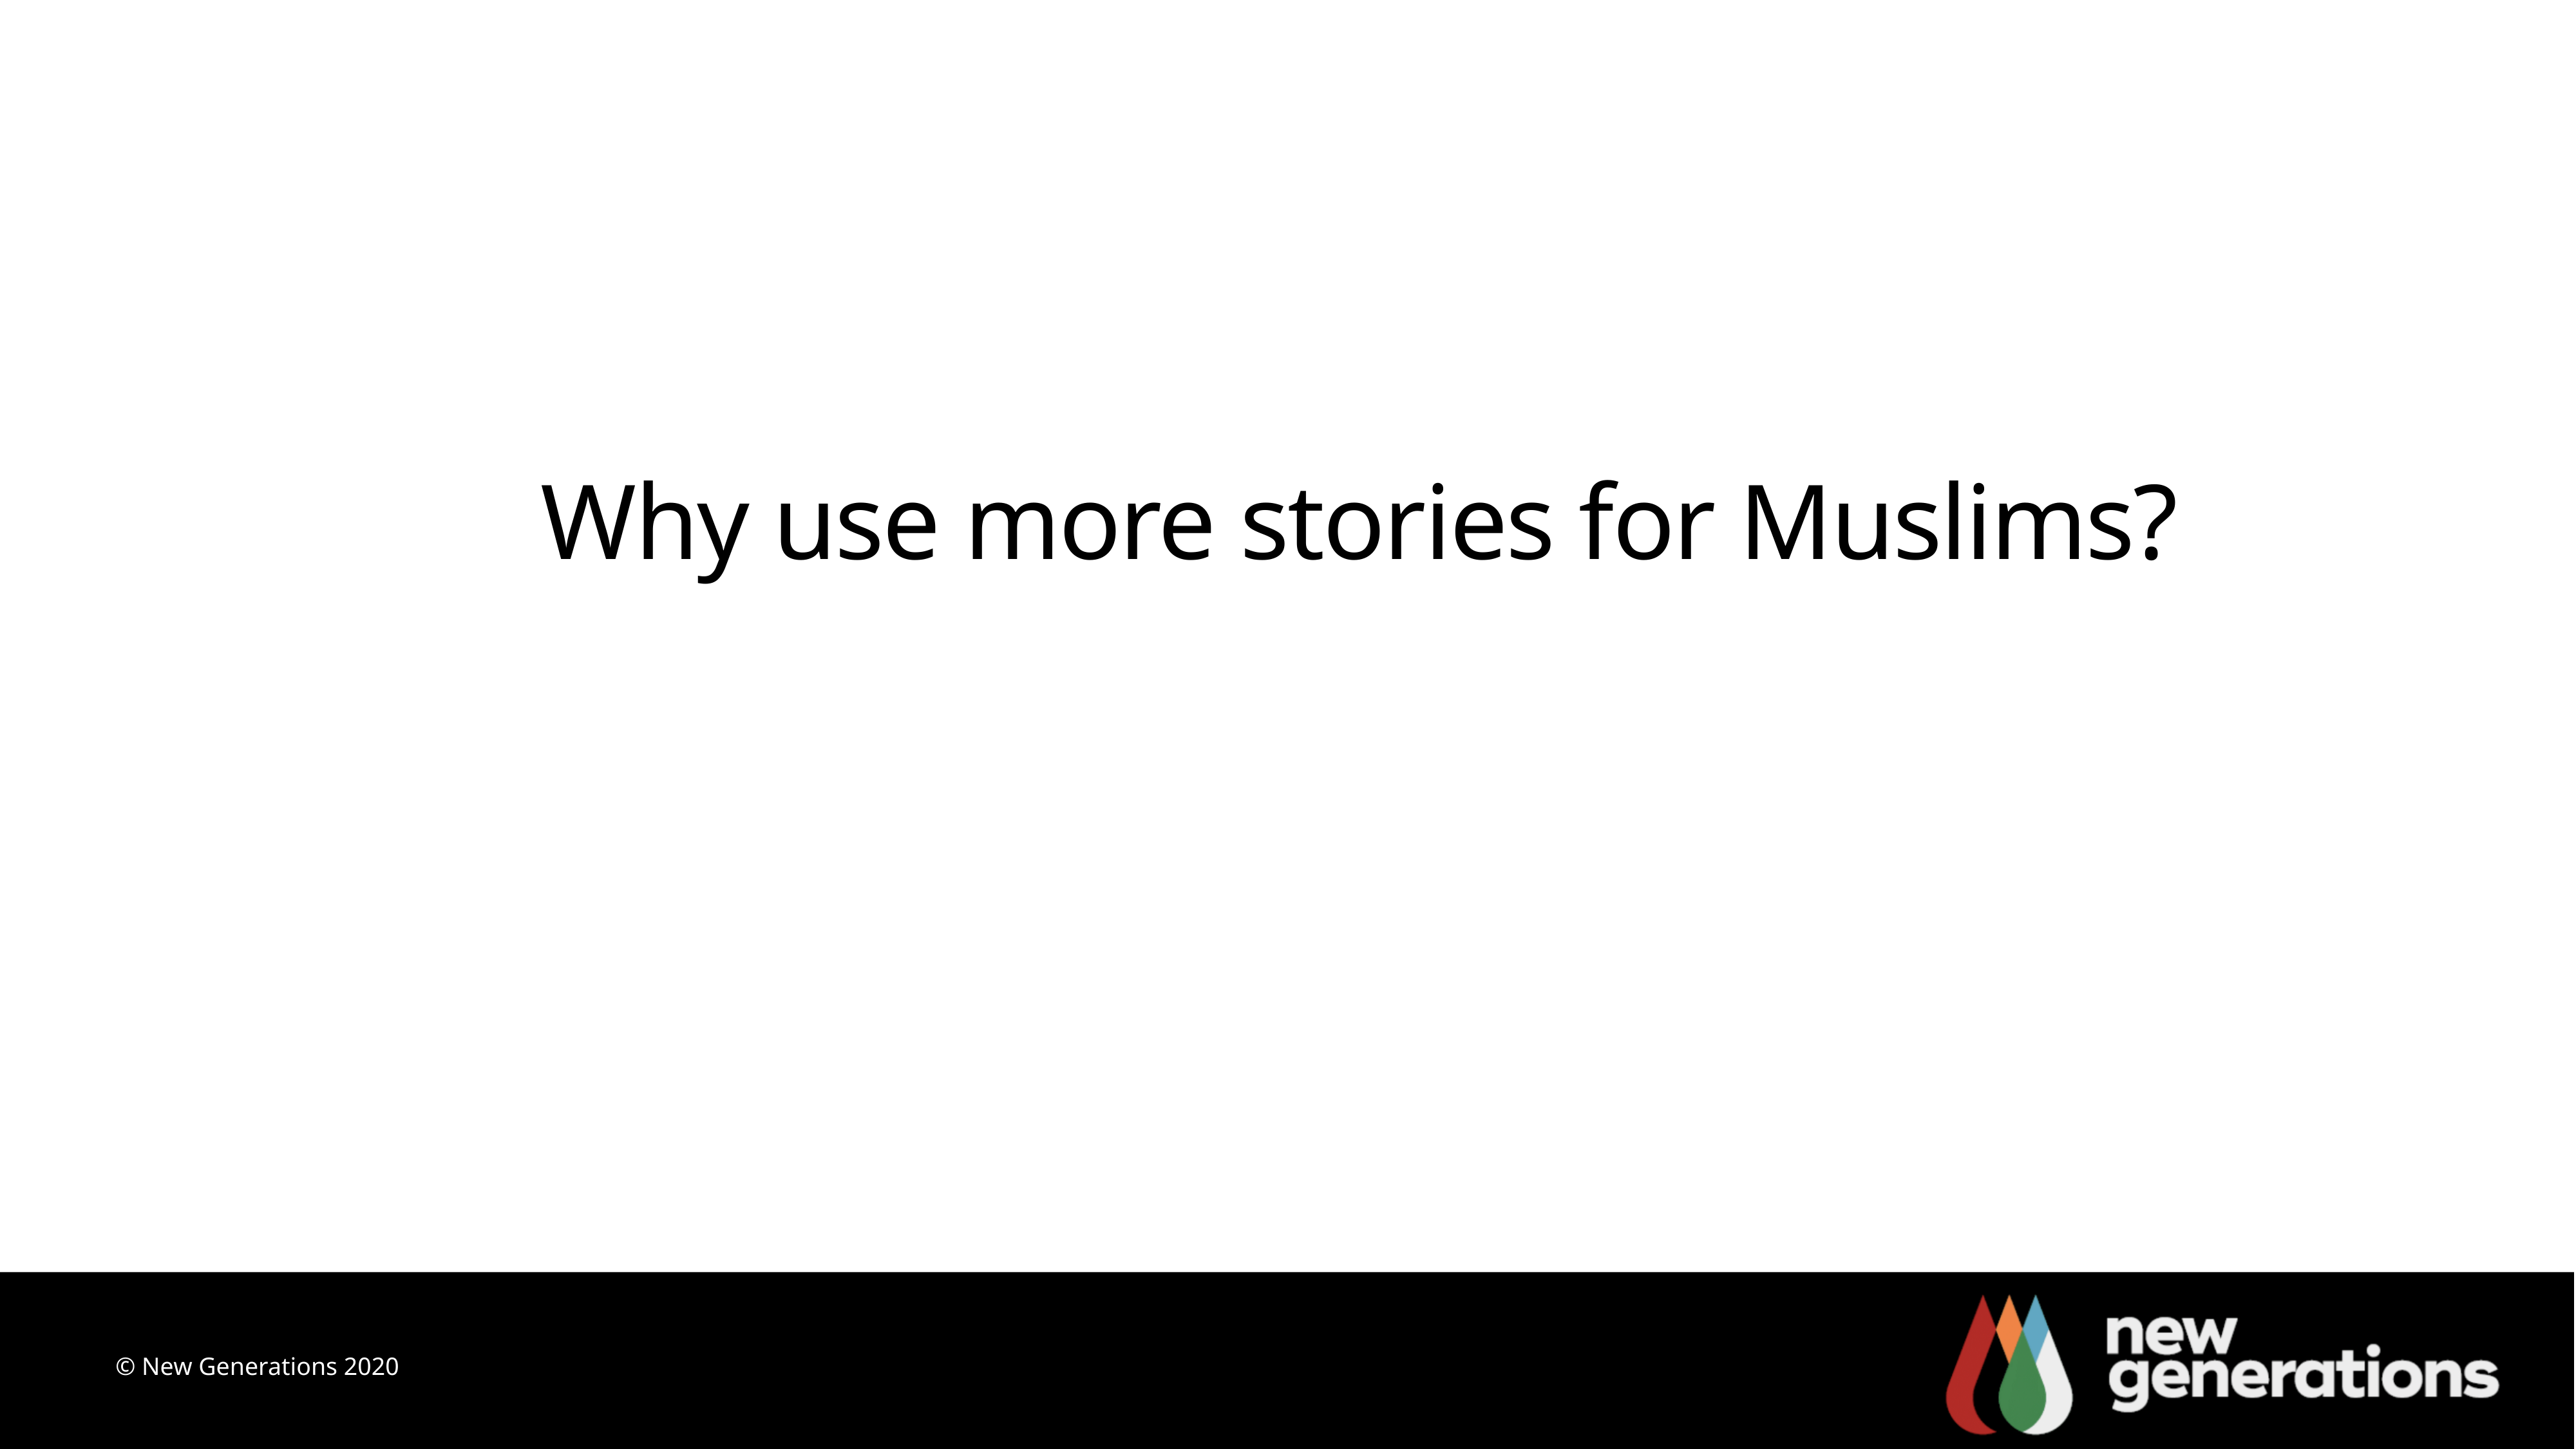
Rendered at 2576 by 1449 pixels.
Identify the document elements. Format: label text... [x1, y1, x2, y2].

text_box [0, 1272, 2575, 1449]
title Why use more stories for Muslims? [497, 472, 2222, 624]
